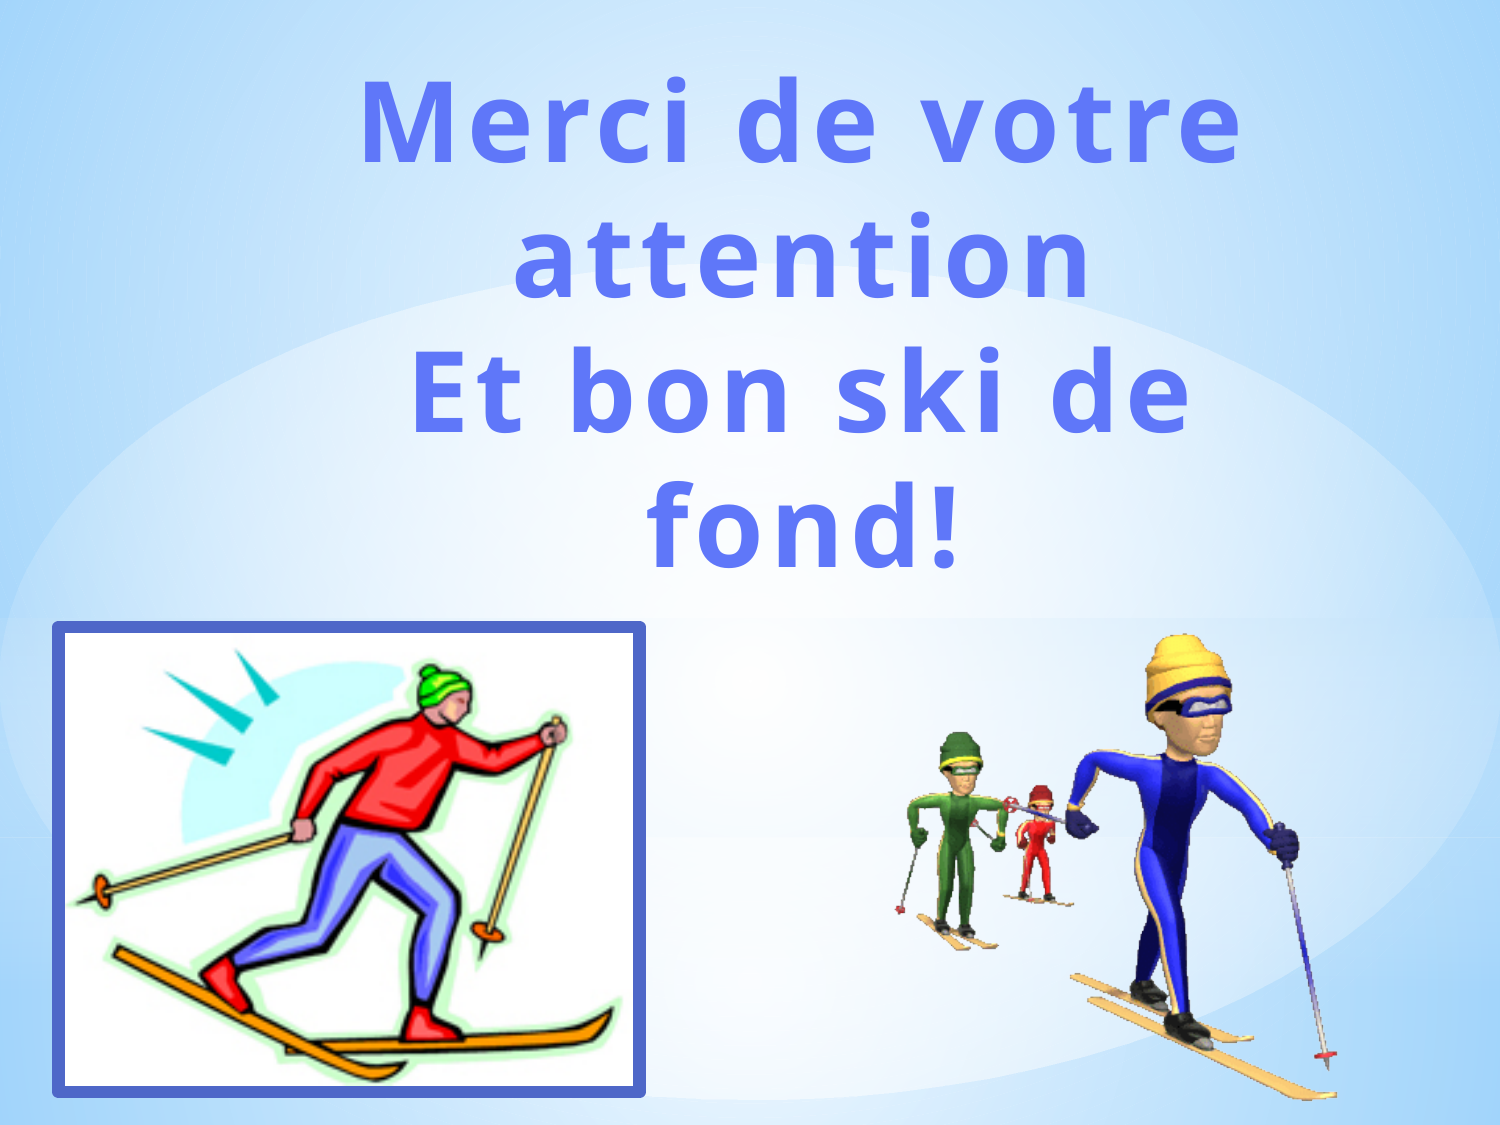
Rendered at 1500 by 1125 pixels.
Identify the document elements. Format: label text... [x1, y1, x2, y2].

picture [832, 577, 1380, 1125]
picture [64, 633, 634, 1086]
text_box Merci de votre attention Et bon ski de fond! [312, 42, 1294, 598]
